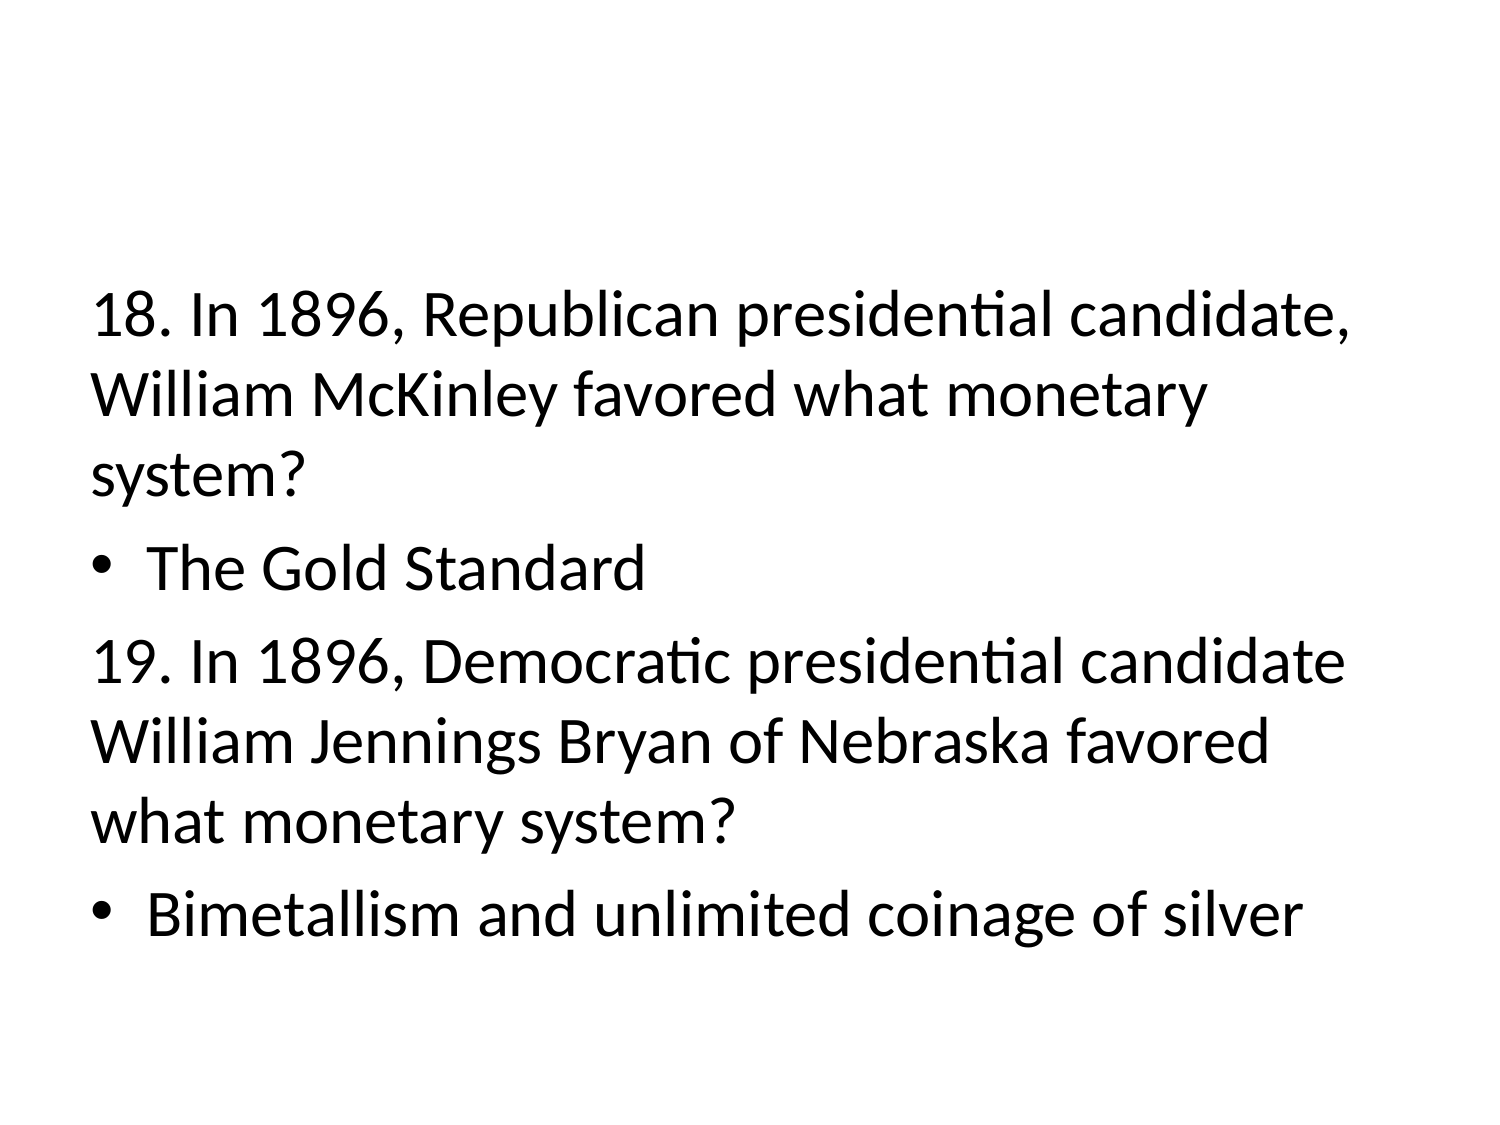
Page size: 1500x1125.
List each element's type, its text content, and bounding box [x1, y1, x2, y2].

list 18. In 1896, Republican presidential candidate, William McKinley favored what monetary system? The Gold Standard 19. In 1896, Democratic presidential candidate William Jennings Bryan of Nebraska favored what monetary system? Bimetallism and unlimited coinage of silver [75, 262, 1425, 1005]
